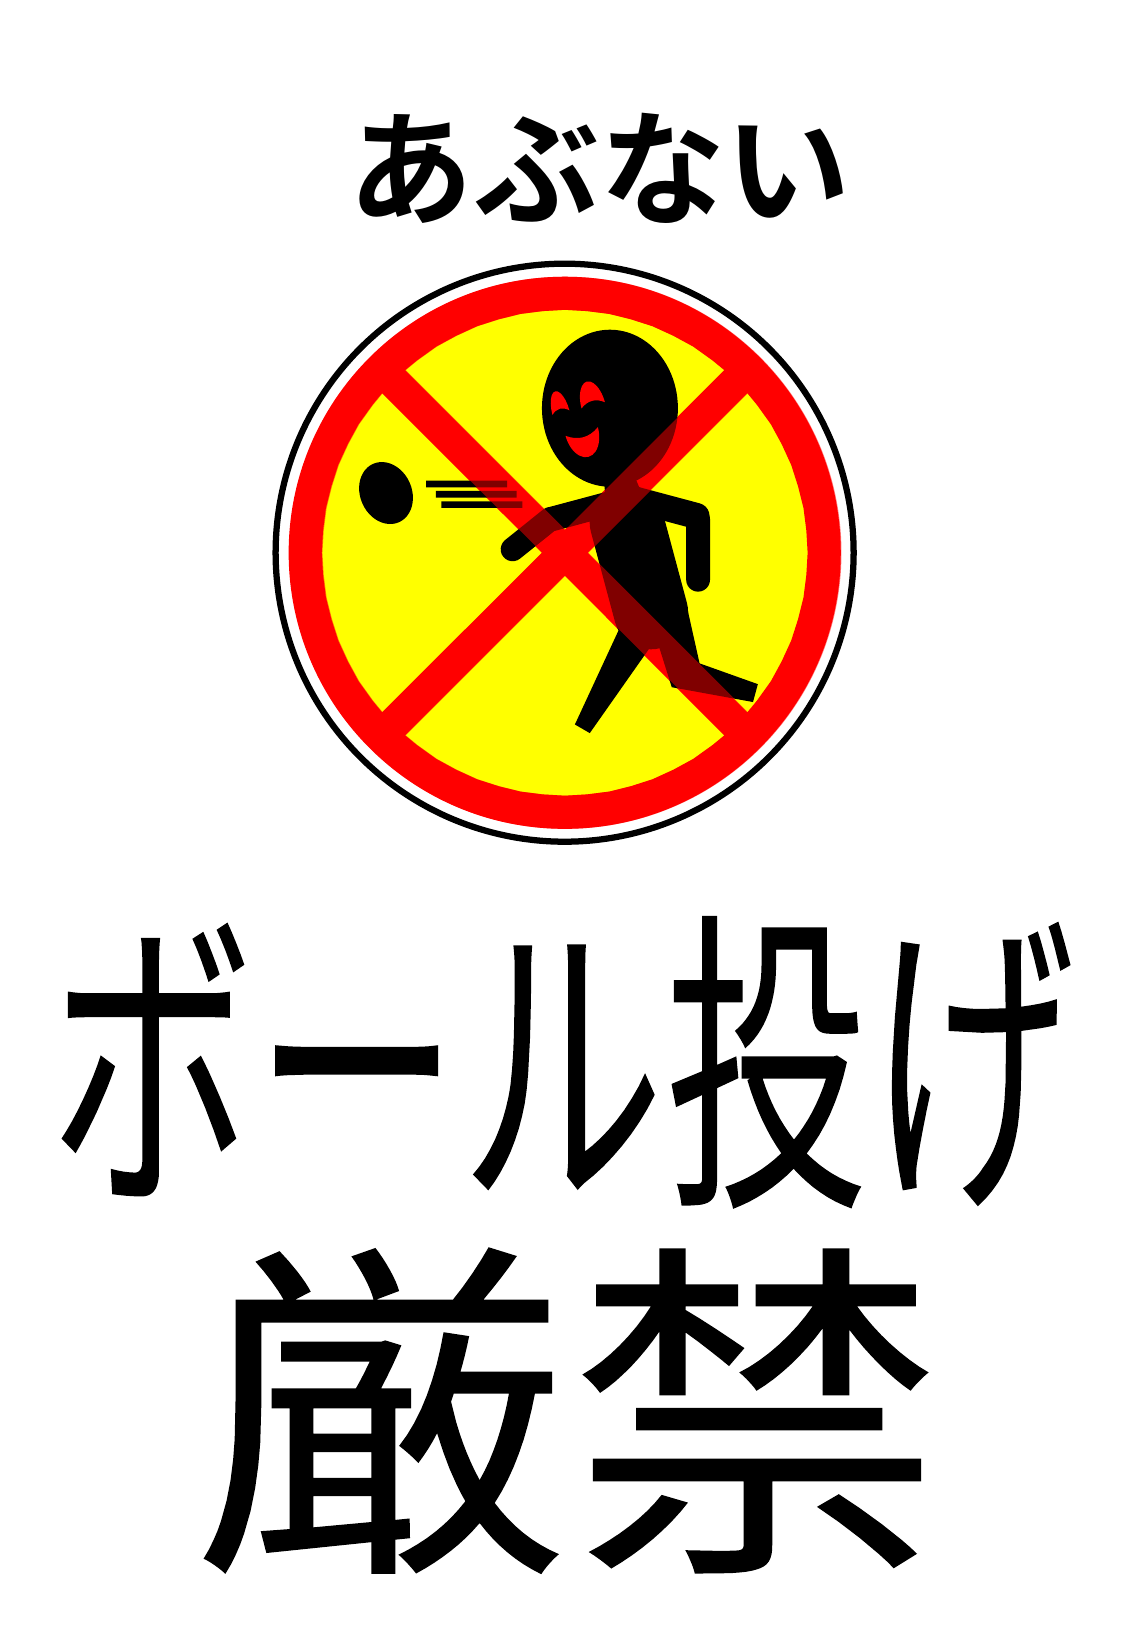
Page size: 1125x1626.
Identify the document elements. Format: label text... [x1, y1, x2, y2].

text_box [275, 263, 854, 842]
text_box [61, 915, 1071, 1575]
text_box あぶない [0, 83, 1125, 249]
